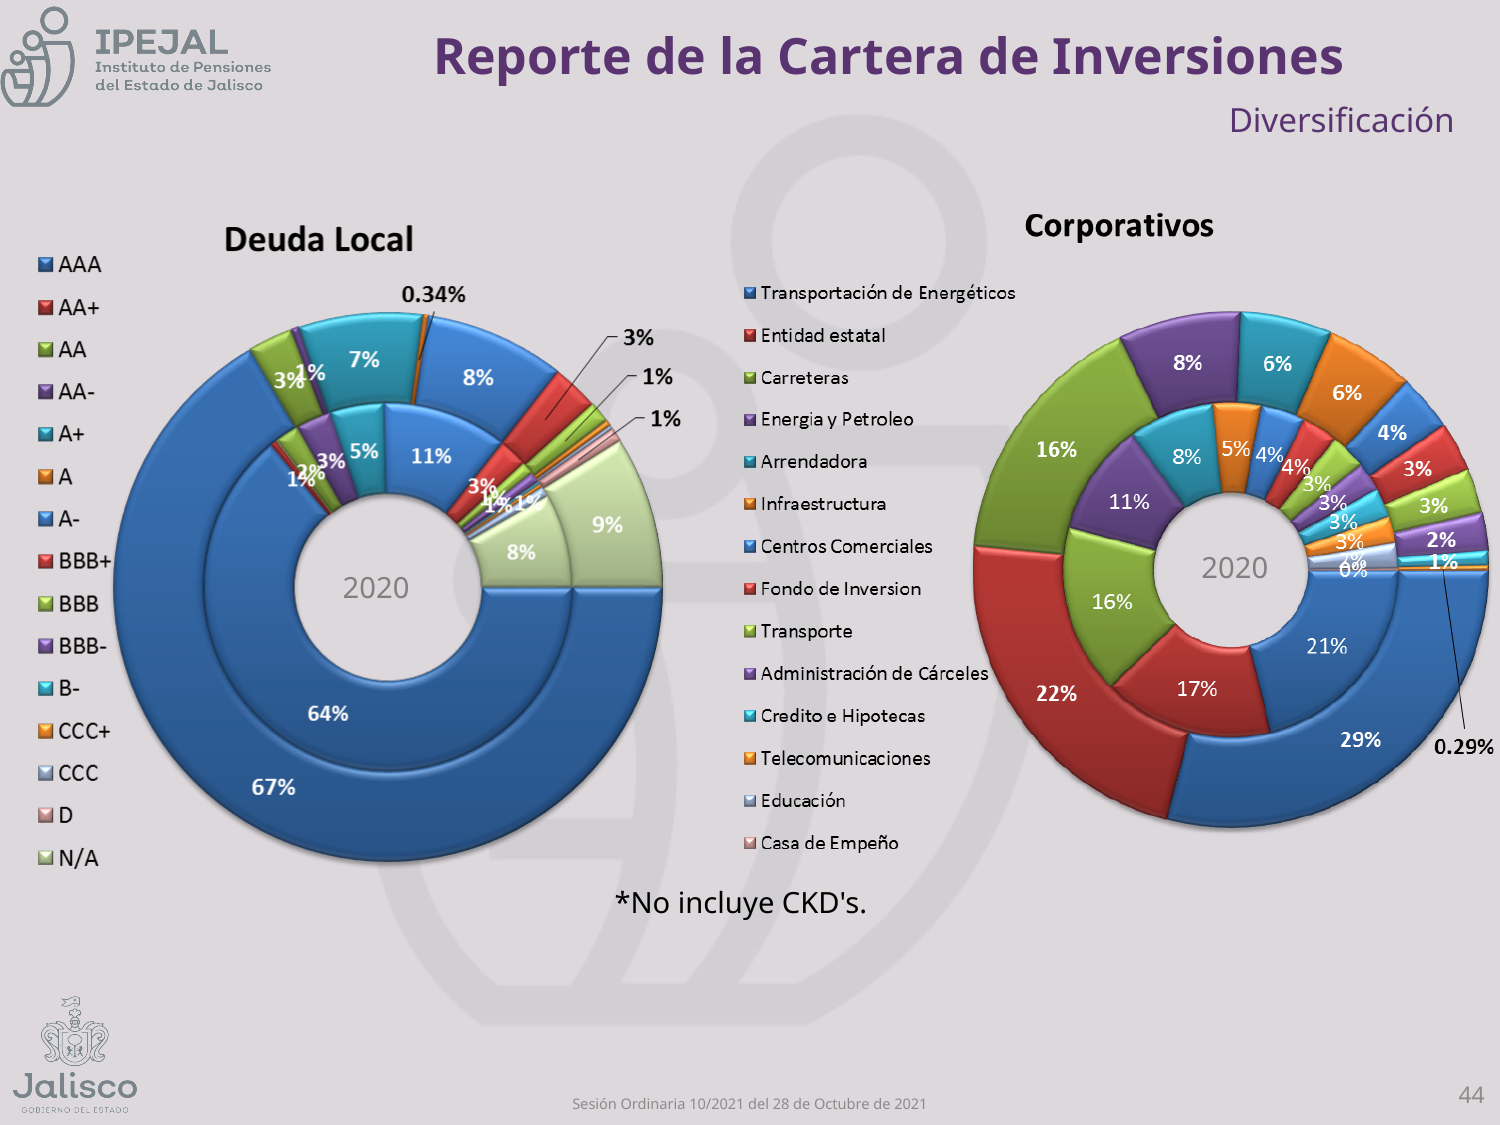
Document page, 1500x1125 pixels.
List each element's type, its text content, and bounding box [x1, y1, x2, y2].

text_box Reporte de la Cartera de Inversiones [277, 23, 1500, 149]
slide_number 44 [1411, 1066, 1500, 1125]
text_box *No incluye CKD's. [722, 892, 884, 927]
picture [0, 988, 166, 1125]
picture [0, 6, 271, 107]
picture [0, 197, 1500, 926]
footer Sesión Ordinaria 10/2021 del 28 de Octubre de 2021 [472, 1074, 1028, 1125]
text_box Diversificación [277, 92, 1470, 147]
